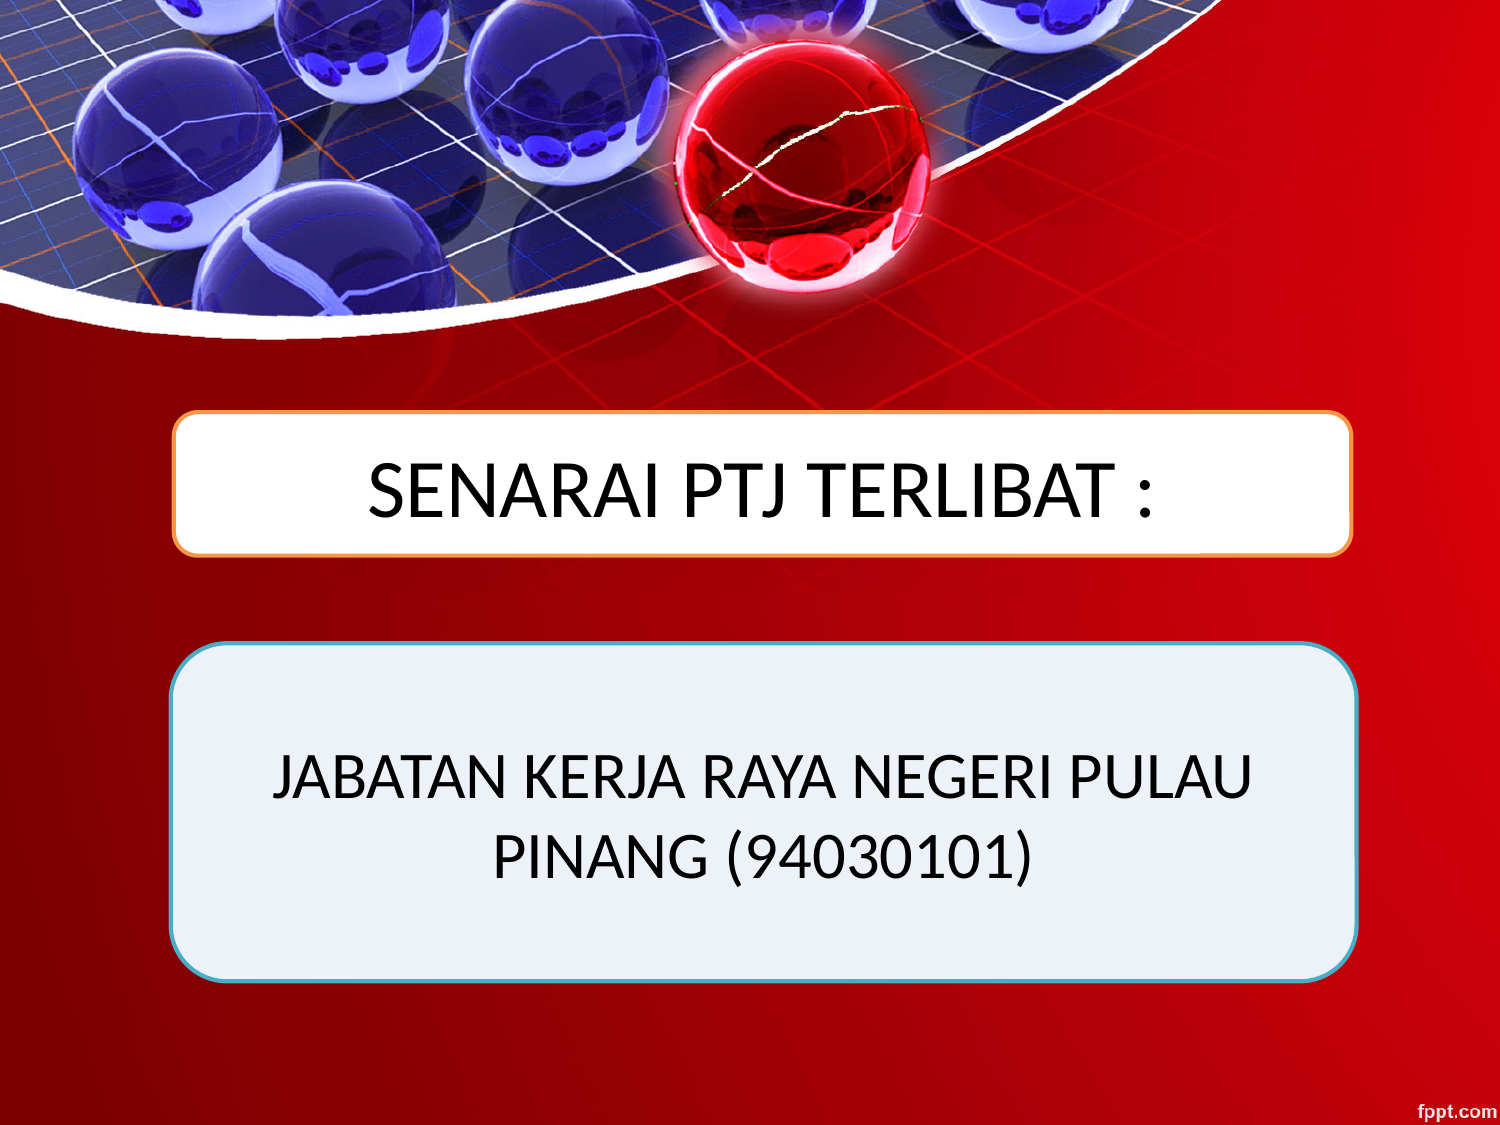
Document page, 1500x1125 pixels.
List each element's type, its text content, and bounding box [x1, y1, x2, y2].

text_box SENARAI PTJ TERLIBAT : [171, 410, 1354, 558]
picture [0, 0, 1500, 1125]
text_box JABATAN KERJA RAYA NEGERI PULAU PINANG (94030101) [170, 643, 1357, 982]
